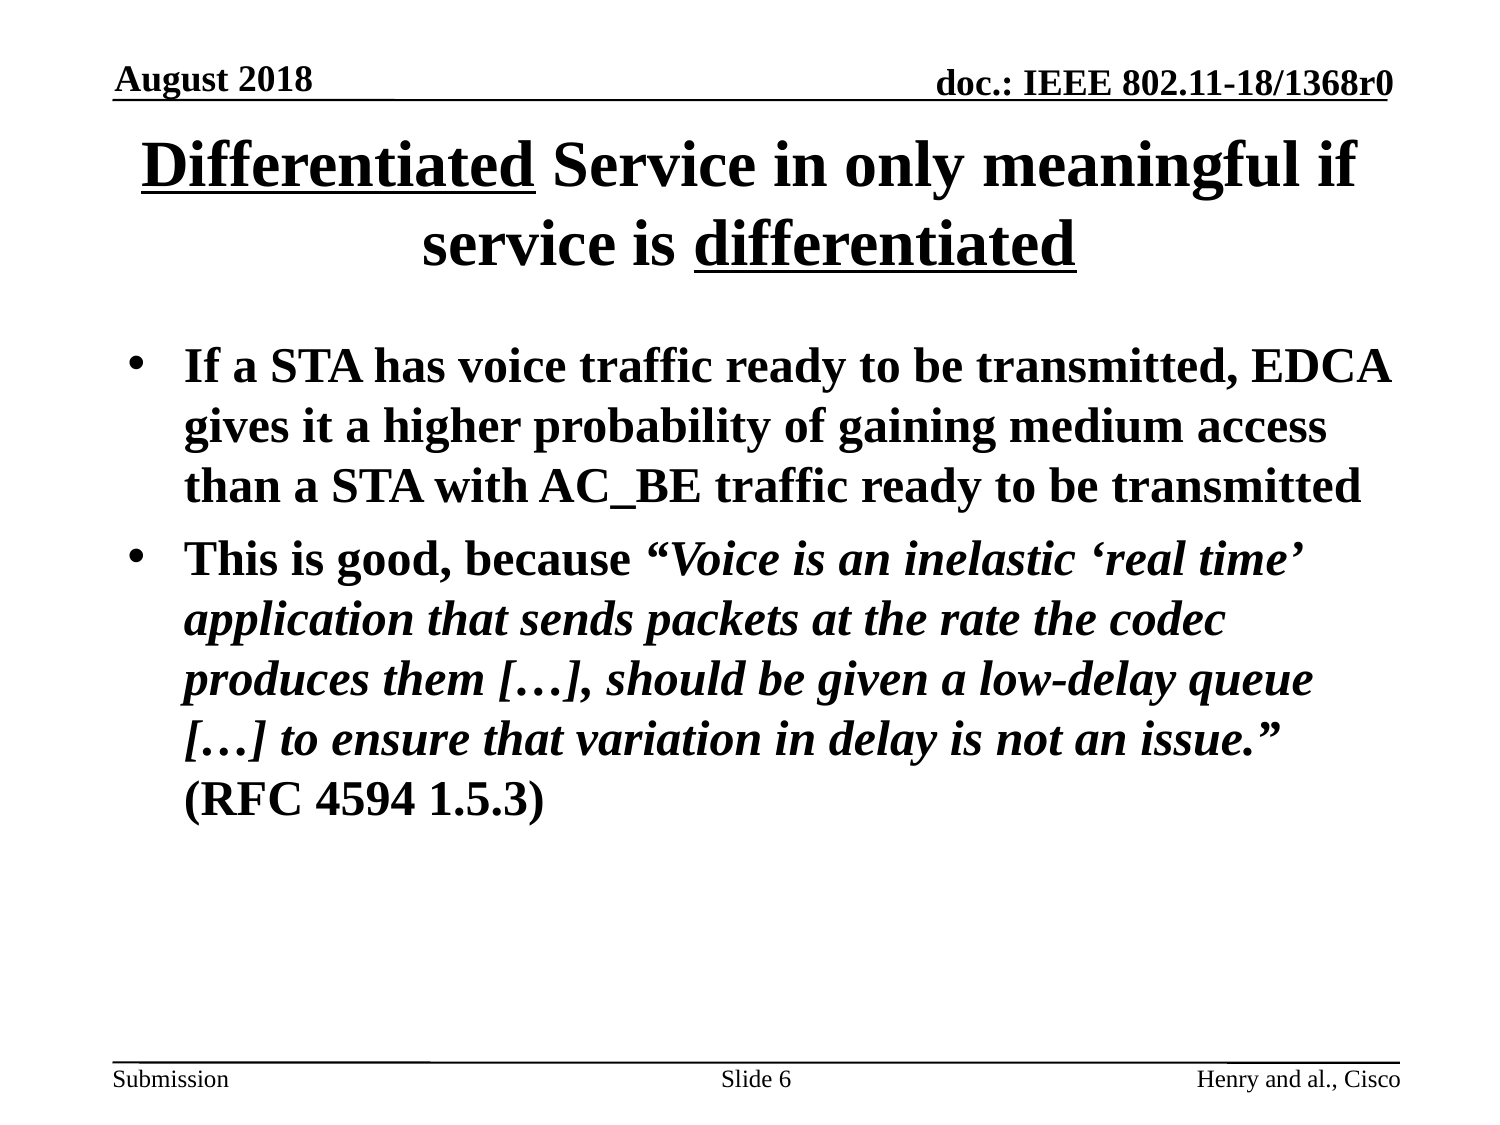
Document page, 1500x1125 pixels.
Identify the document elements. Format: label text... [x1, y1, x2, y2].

title Differentiated Service in only meaningful if service is differentiated [112, 112, 1388, 288]
slide_number Slide 6 [712, 1061, 800, 1123]
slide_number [114, 54, 423, 100]
list If a STA has voice traffic ready to be transmitted, EDCA gives it a higher probability of gaining medium access than a STA with AC_BE traffic ready to be transmitted This is good, because “Voice is an inelastic ‘real time’ application that sends packets at the rate the codec produces them […], should be given a low-delay queue […] to ensure that variation in delay is not an issue.” (RFC 4594 1.5.3) [112, 324, 1424, 1000]
footer Henry and al., Cisco [878, 1061, 1402, 1093]
